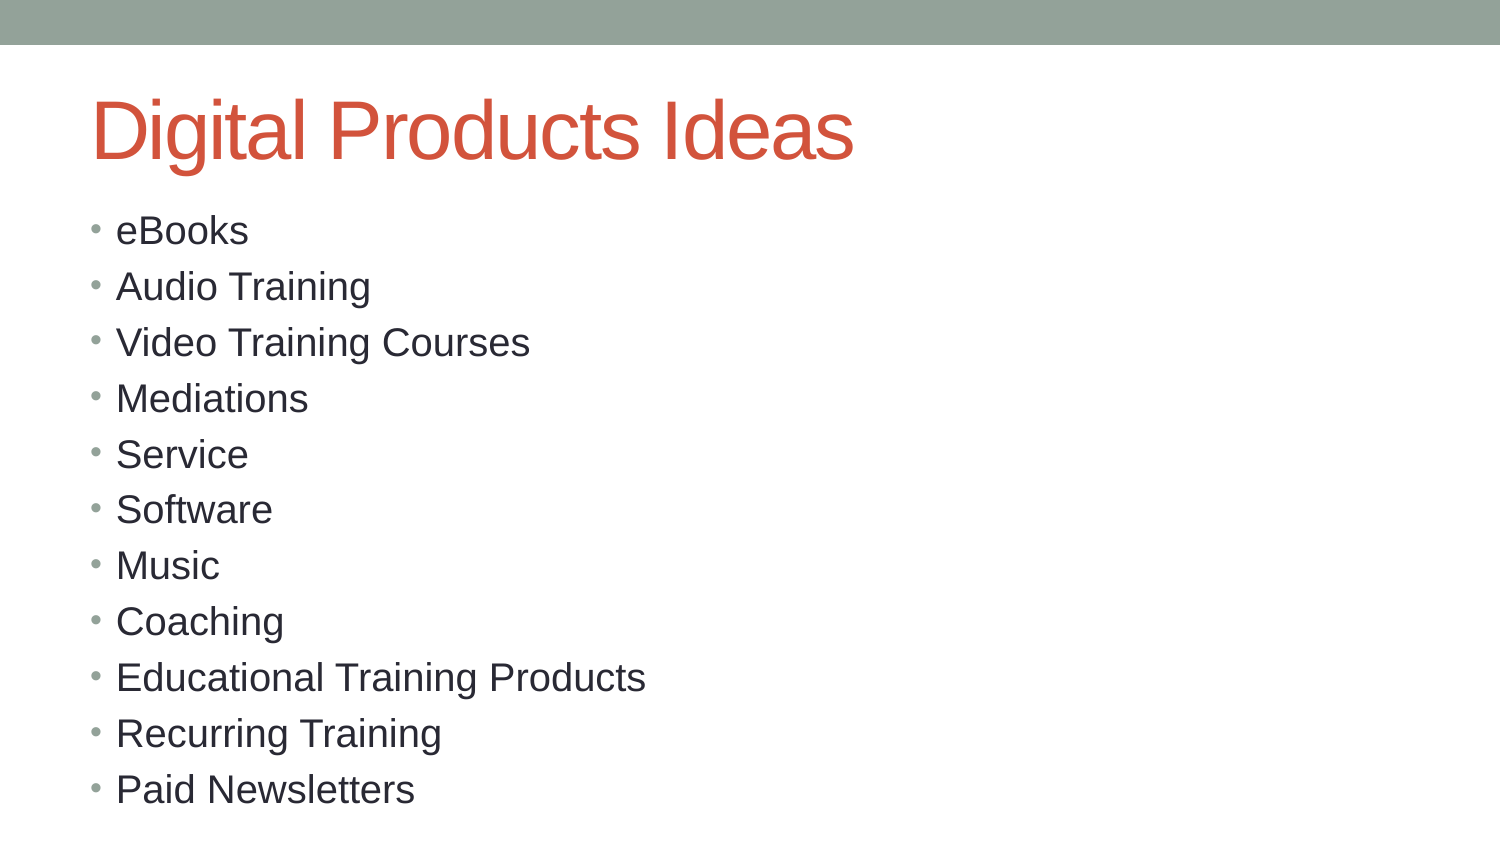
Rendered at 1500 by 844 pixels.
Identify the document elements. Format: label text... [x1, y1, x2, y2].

list eBooks Audio Training Video Training Courses Mediations Service Software Music Coaching Educational Training Products Recurring Training Paid Newsletters [75, 196, 1425, 822]
title Digital Products Ideas [75, 65, 1425, 188]
